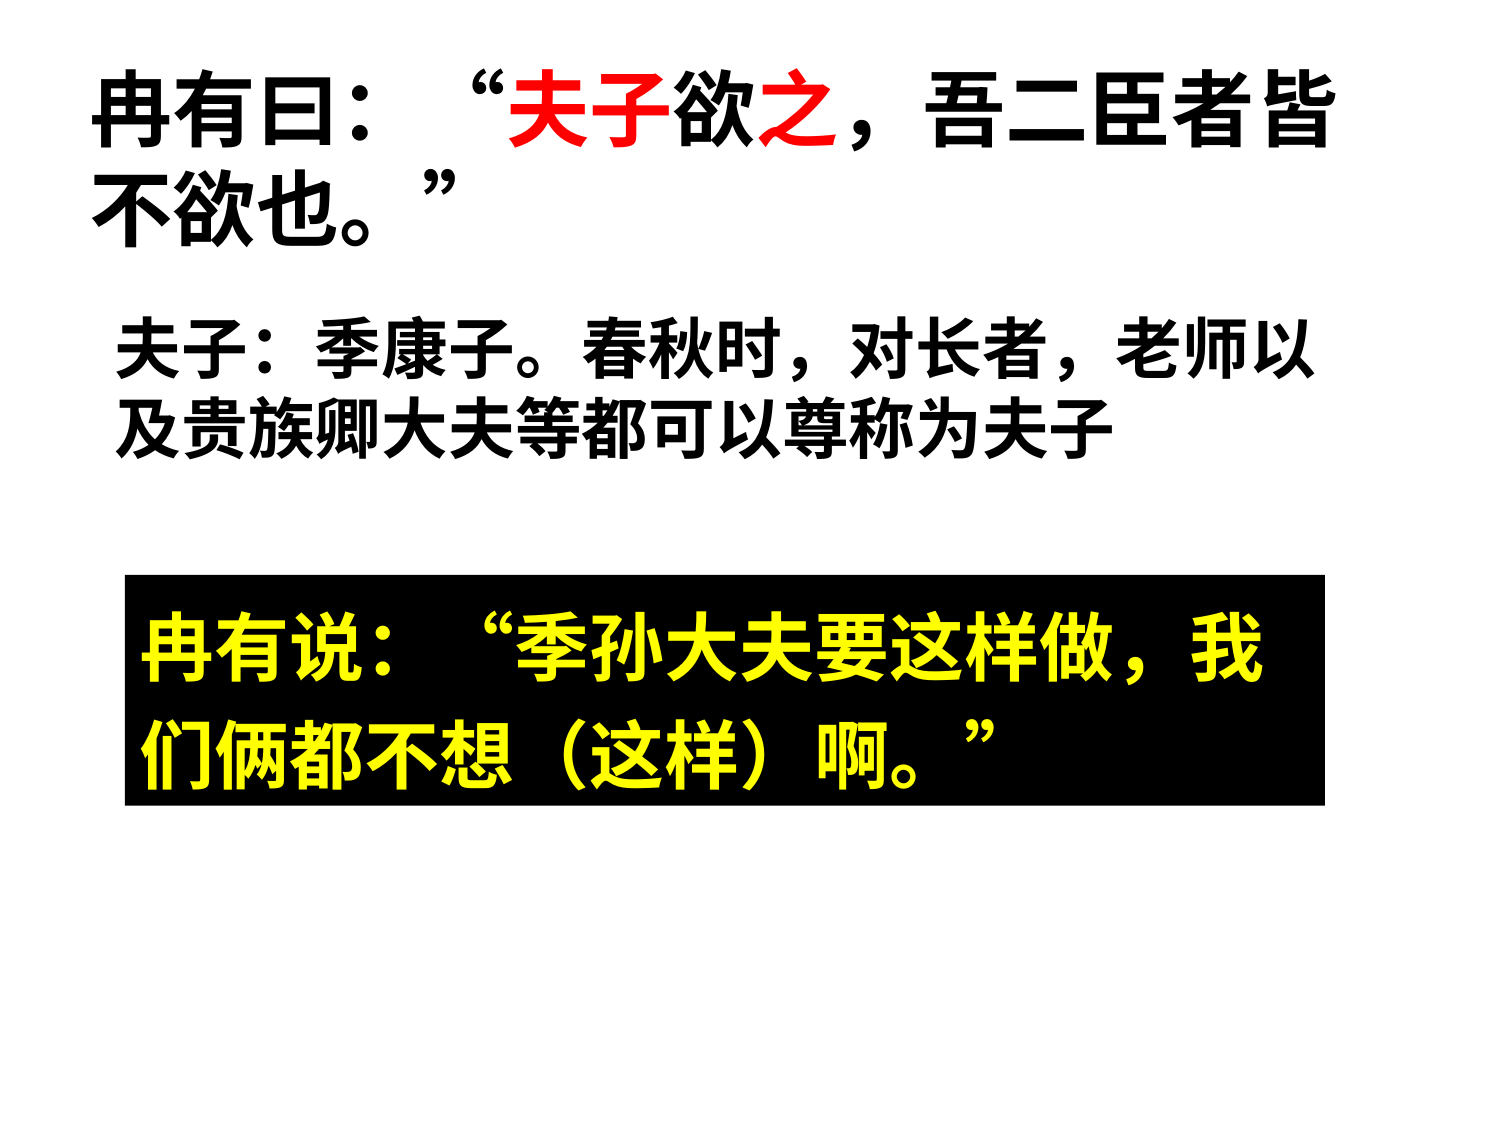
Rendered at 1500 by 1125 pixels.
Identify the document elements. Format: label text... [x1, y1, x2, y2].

text_box 夫子：季康子。春秋时，对长者，老师以及贵族卿大夫等都可以尊称为夫子 [99, 299, 1375, 475]
text_box 冉有说：“季孙大夫要这样做，我们俩都不想（这样）啊。” [124, 574, 1325, 806]
text_box 冉有曰：“夫子欲之，吾二臣者皆不欲也。” [75, 49, 1400, 265]
